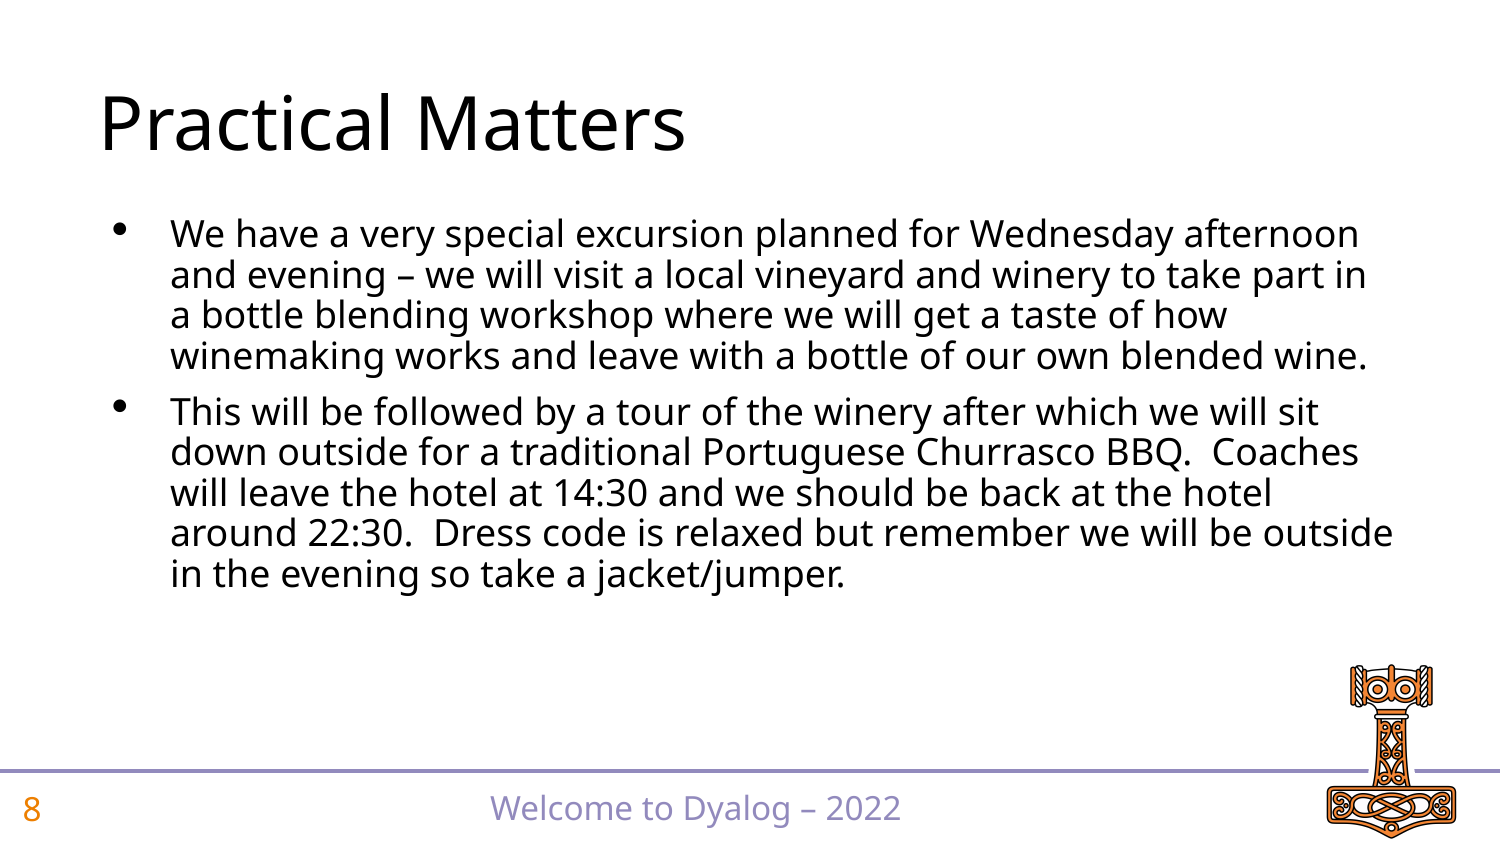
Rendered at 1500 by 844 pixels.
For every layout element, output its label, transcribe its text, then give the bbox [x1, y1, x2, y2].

title Practical Matters [83, 44, 1397, 208]
picture [1320, 655, 1461, 844]
list We have a very special excursion planned for Wednesday afternoon and evening – we will visit a local vineyard and winery to take part in a bottle blending workshop where we will get a taste of how winemaking works and leave with a bottle of our own blended wine. This will be followed by a tour of the winery after which we will sit down outside for a traditional Portuguese Churrasco BBQ. Coaches will leave the hotel at 14:30 and we should be back at the hotel around 22:30. Dress code is relaxed but remember we will be outside in the evening so take a jacket/jumper. [98, 207, 1412, 772]
